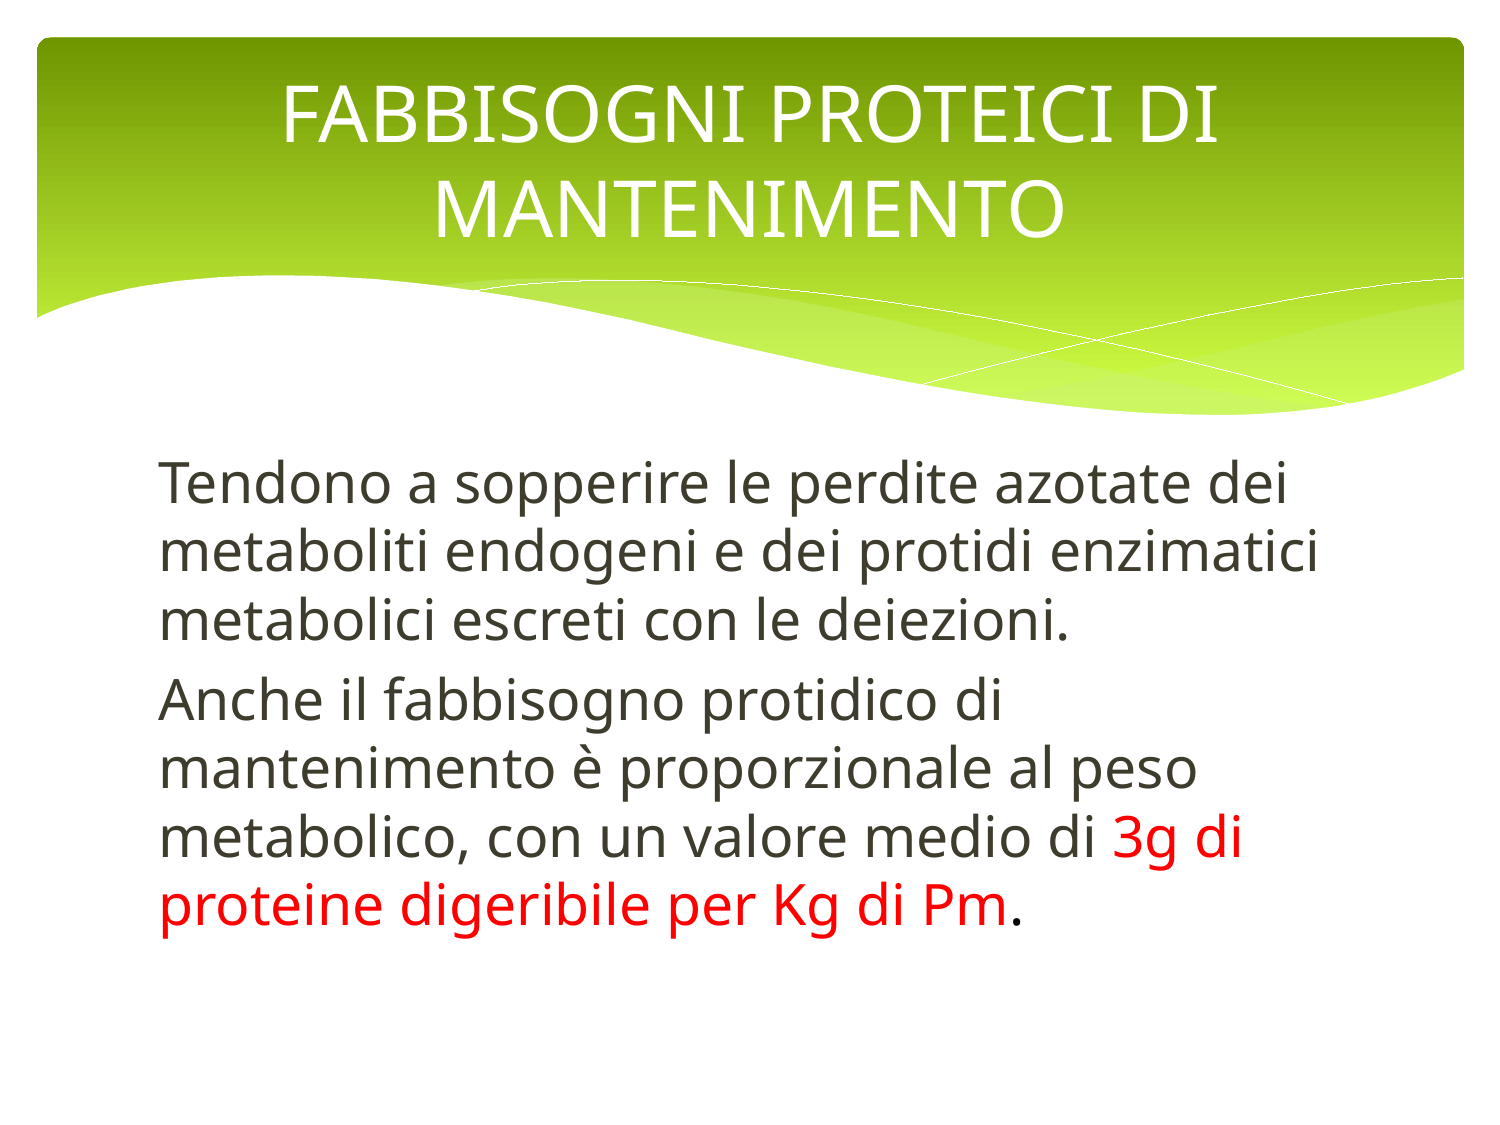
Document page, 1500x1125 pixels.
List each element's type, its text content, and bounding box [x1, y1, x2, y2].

title FABBISOGNI PROTEICI DI MANTENIMENTO [75, 55, 1425, 261]
list Tendono a sopperire le perdite azotate dei metaboliti endogeni e dei protidi enzimatici metabolici escreti con le deiezioni. Anche il fabbisogno protidico di mantenimento è proporzionale al peso metabolico, con un valore medio di 3g di proteine digeribile per Kg di Pm. [143, 438, 1359, 1005]
